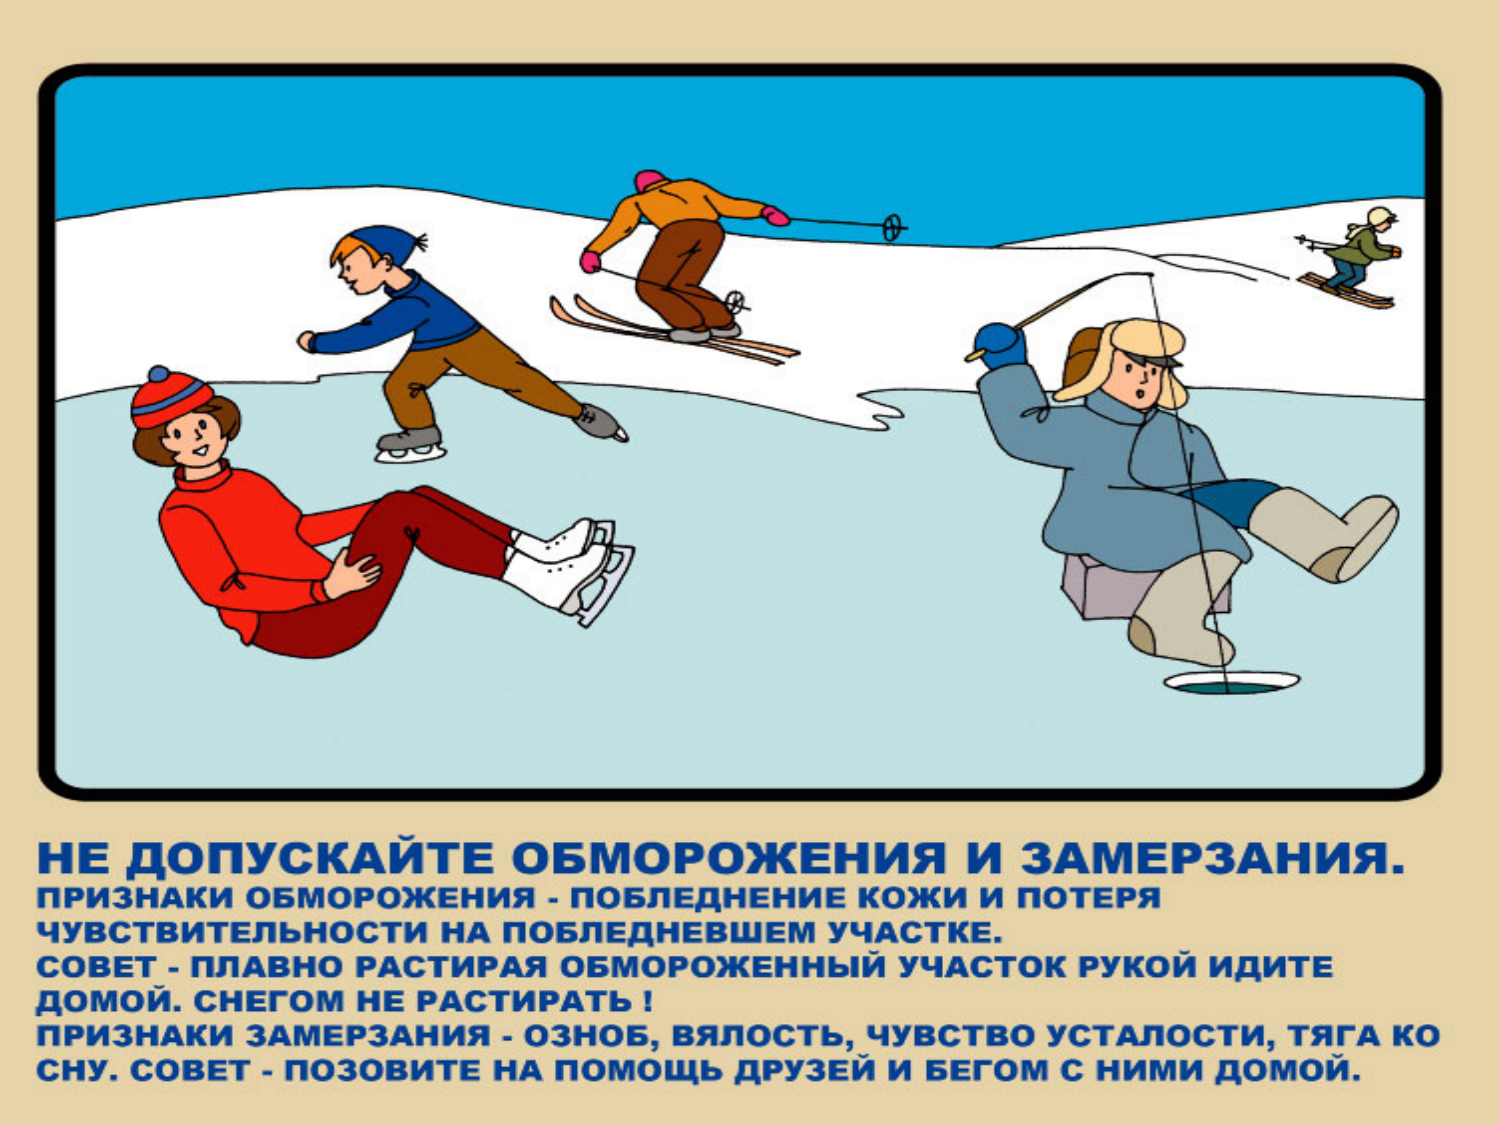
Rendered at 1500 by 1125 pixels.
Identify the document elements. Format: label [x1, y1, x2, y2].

list [0, 0, 1500, 1125]
